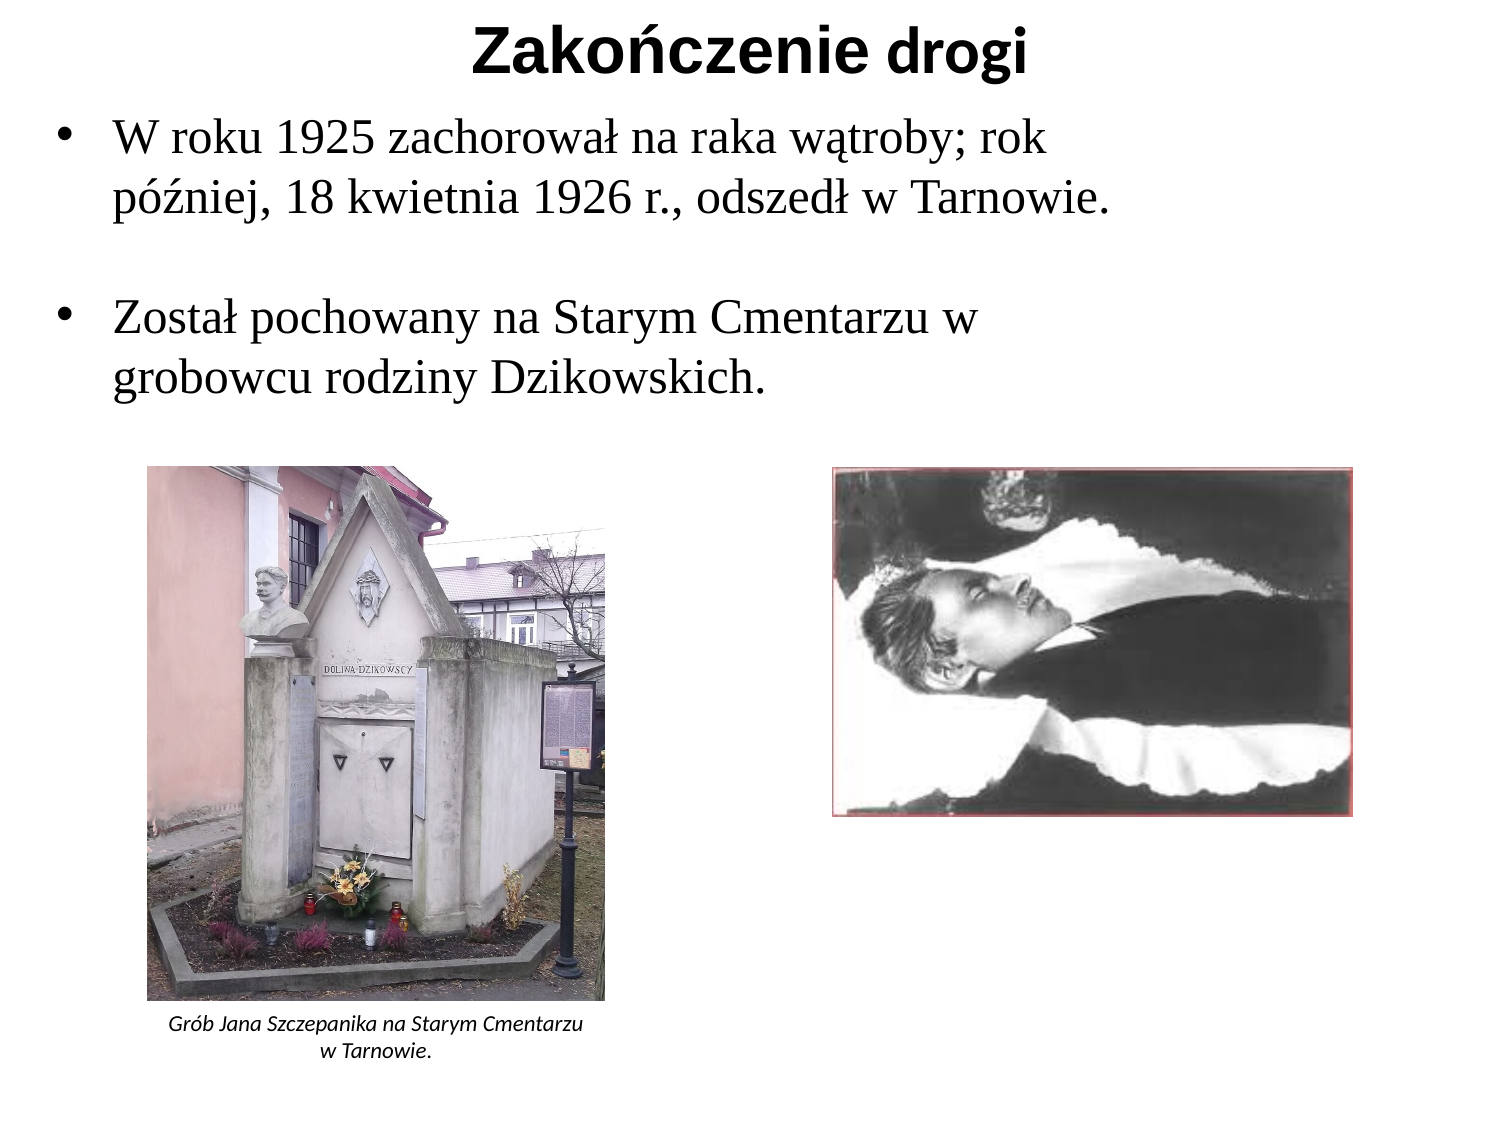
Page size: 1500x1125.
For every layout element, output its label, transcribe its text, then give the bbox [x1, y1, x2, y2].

text_box W roku 1925 zachorował na raka wątroby; rok później, 18 kwietnia 1926 r., odszedł w Tarnowie. Został pochowany na Starym Cmentarzu w grobowcu rodziny Dzikowskich. [41, 95, 1140, 411]
text_box Zakończenie drogi [0, 0, 1500, 95]
text_box Grób Jana Szczepanika na Starym Cmentarzu w Tarnowie. [147, 1008, 605, 1071]
picture [832, 467, 1353, 818]
picture [147, 465, 605, 1002]
